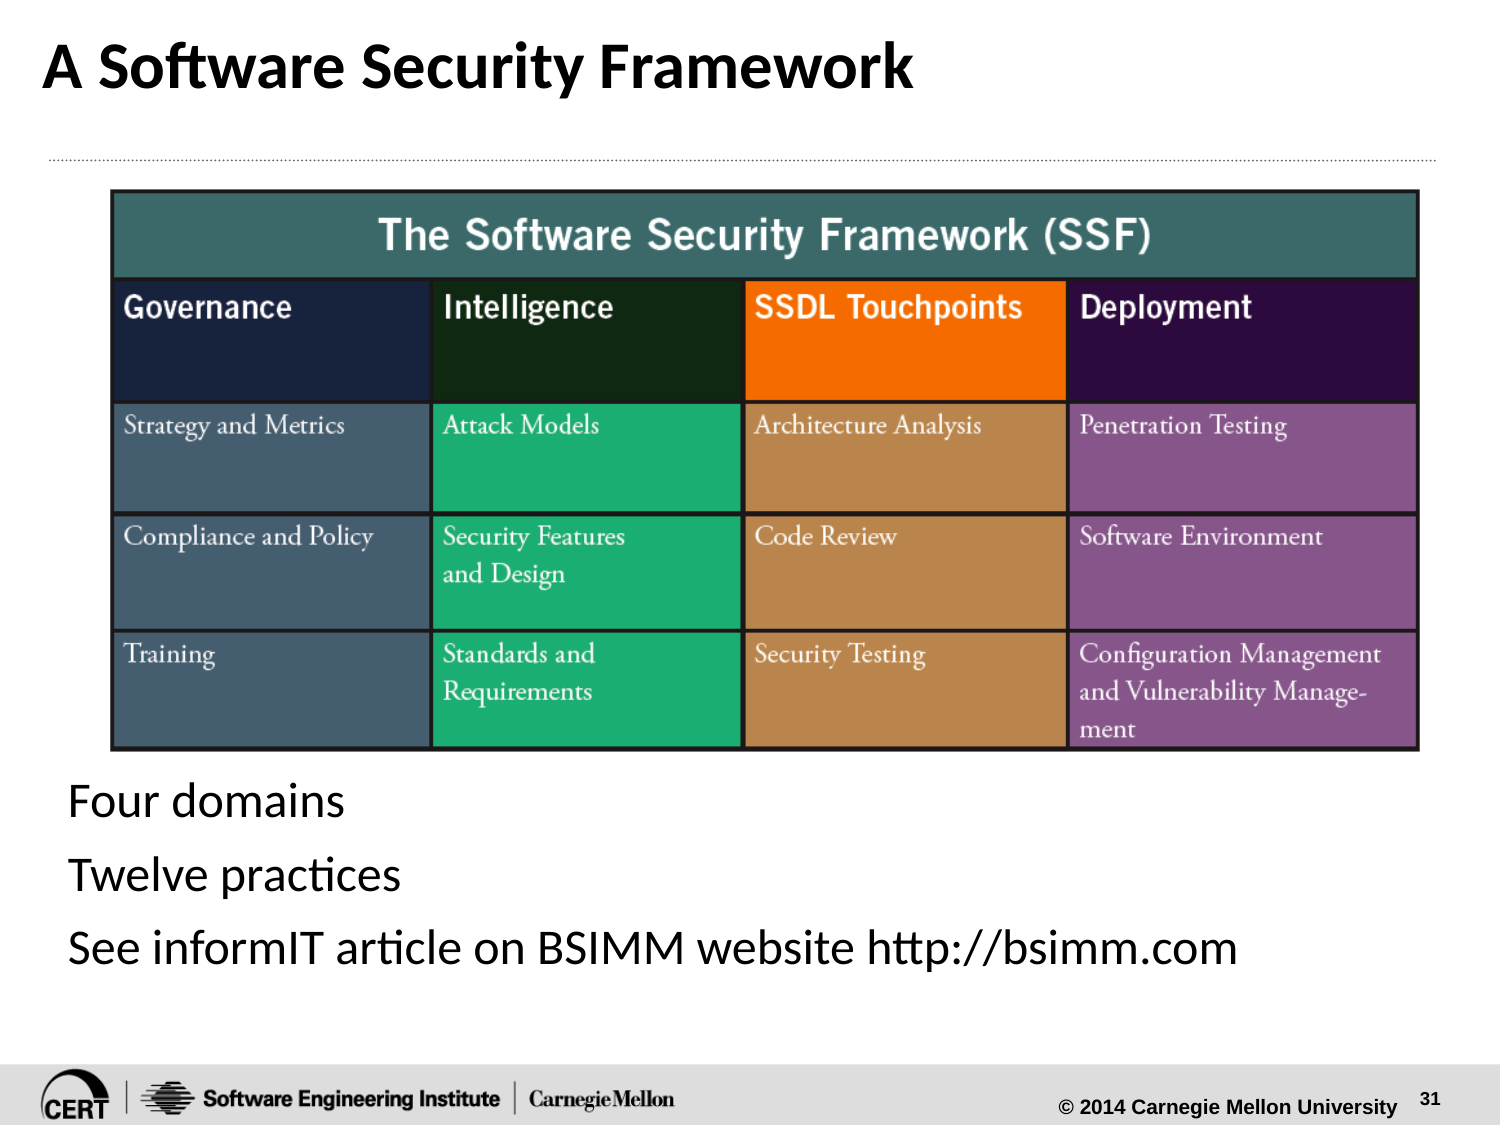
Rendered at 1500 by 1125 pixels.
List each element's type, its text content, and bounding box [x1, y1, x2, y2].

title A Software Security Framework [42, 37, 1434, 155]
picture [91, 174, 1438, 776]
picture [24, 1065, 688, 1125]
list Four domains Twelve practices See informIT article on BSIMM website http://bsimm.com [49, 187, 1388, 1001]
